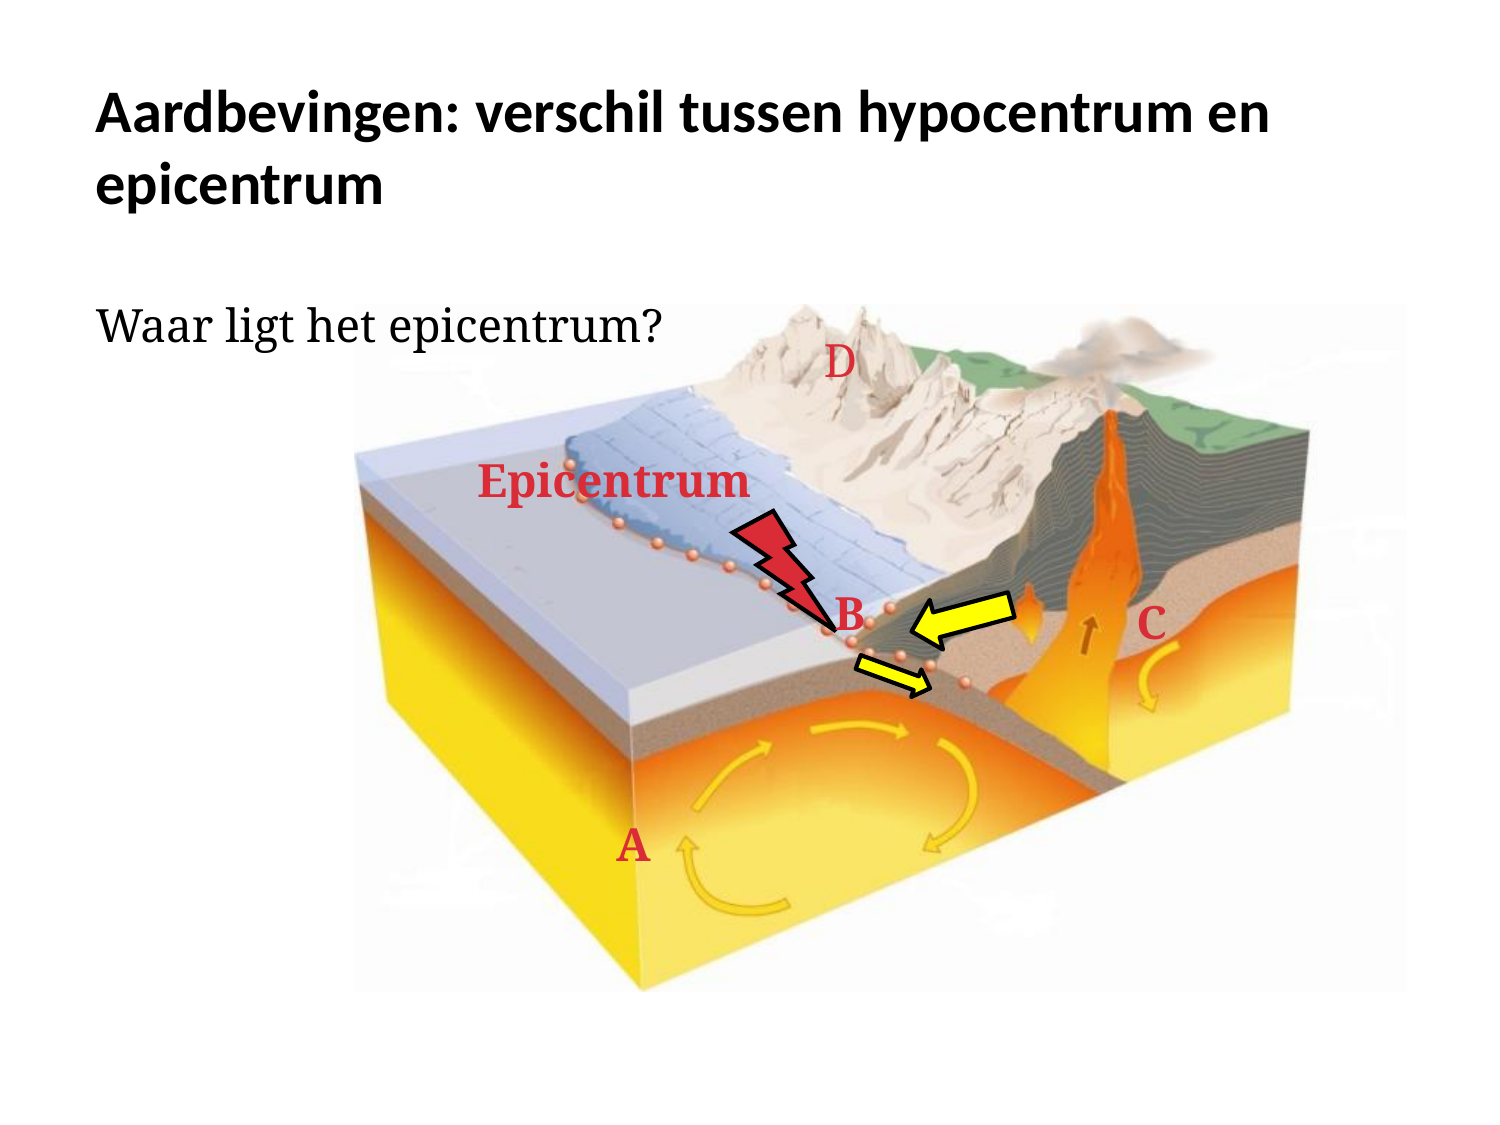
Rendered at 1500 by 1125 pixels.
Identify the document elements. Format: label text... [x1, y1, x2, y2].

text_box Aardbevingen: verschil tussen hypocentrum en epicentrum [73, 60, 1461, 228]
picture [354, 303, 1407, 992]
text_box Waar ligt het epicentrum? [73, 285, 1097, 363]
